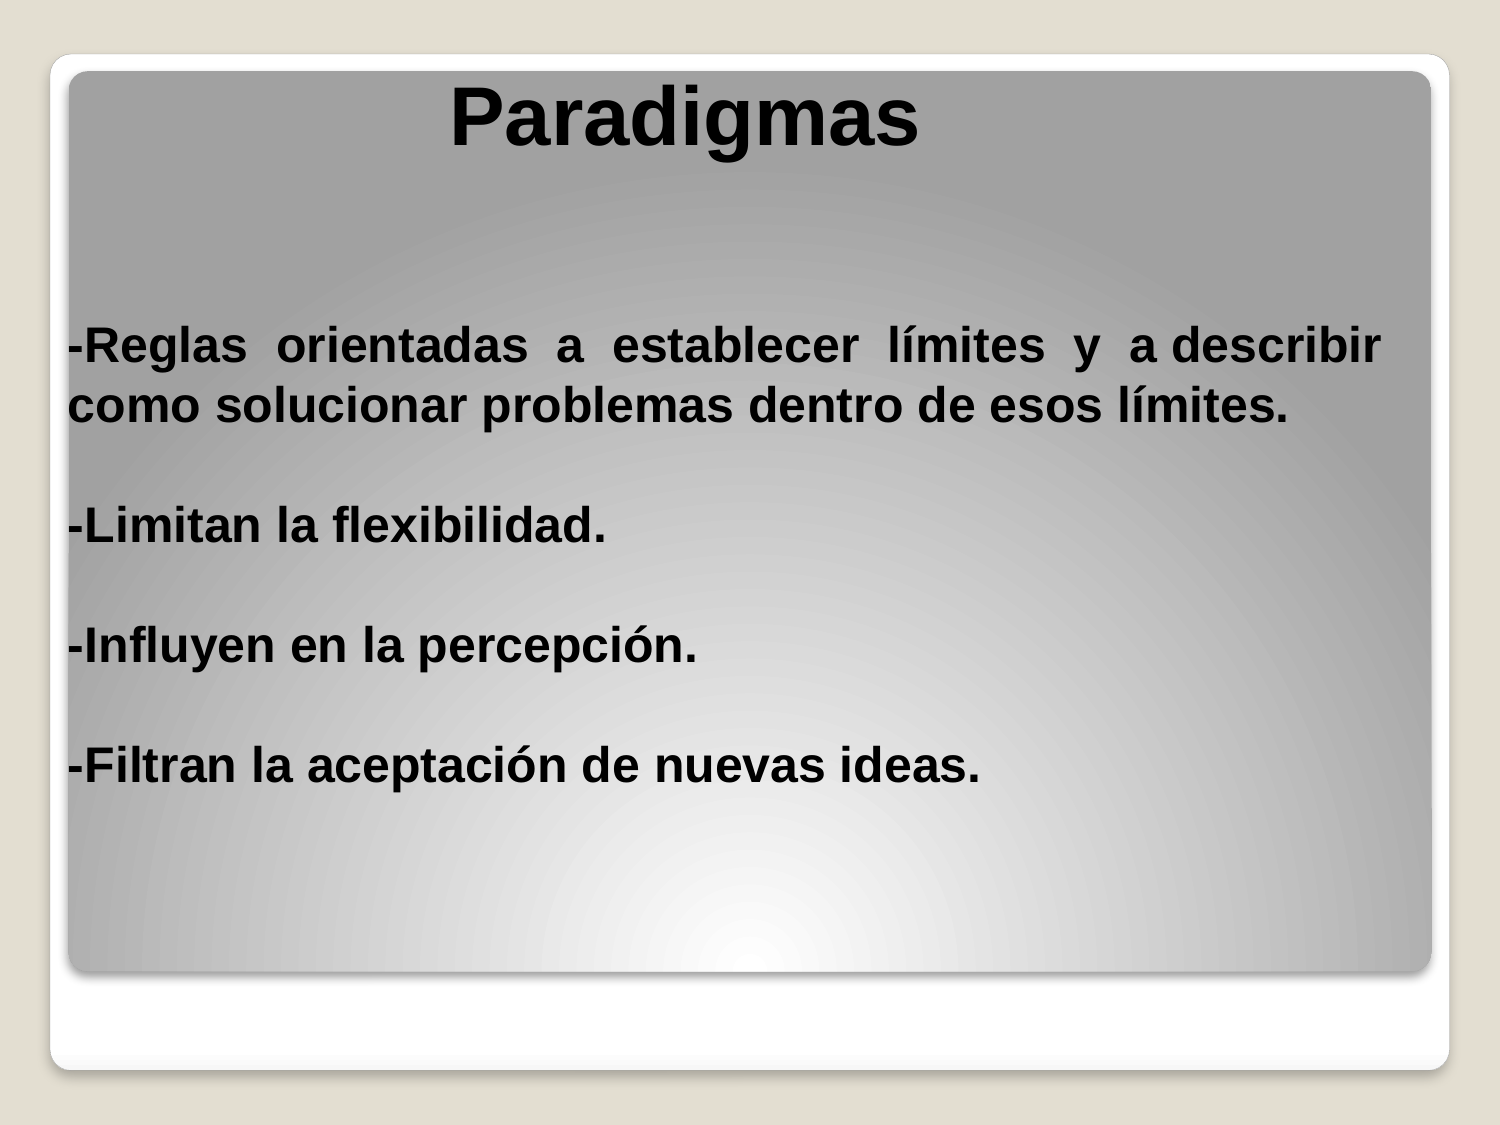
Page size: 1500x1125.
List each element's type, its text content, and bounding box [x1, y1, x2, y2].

text_box Paradigmas [194, 54, 1199, 230]
text_box -Reglas orientadas a establecer límites y a describir como solucionar problemas dentro de esos límites. -Limitan la flexibilidad. -Influyen en la percepción. -Filtran la aceptación de nuevas ideas. [53, 125, 1436, 981]
